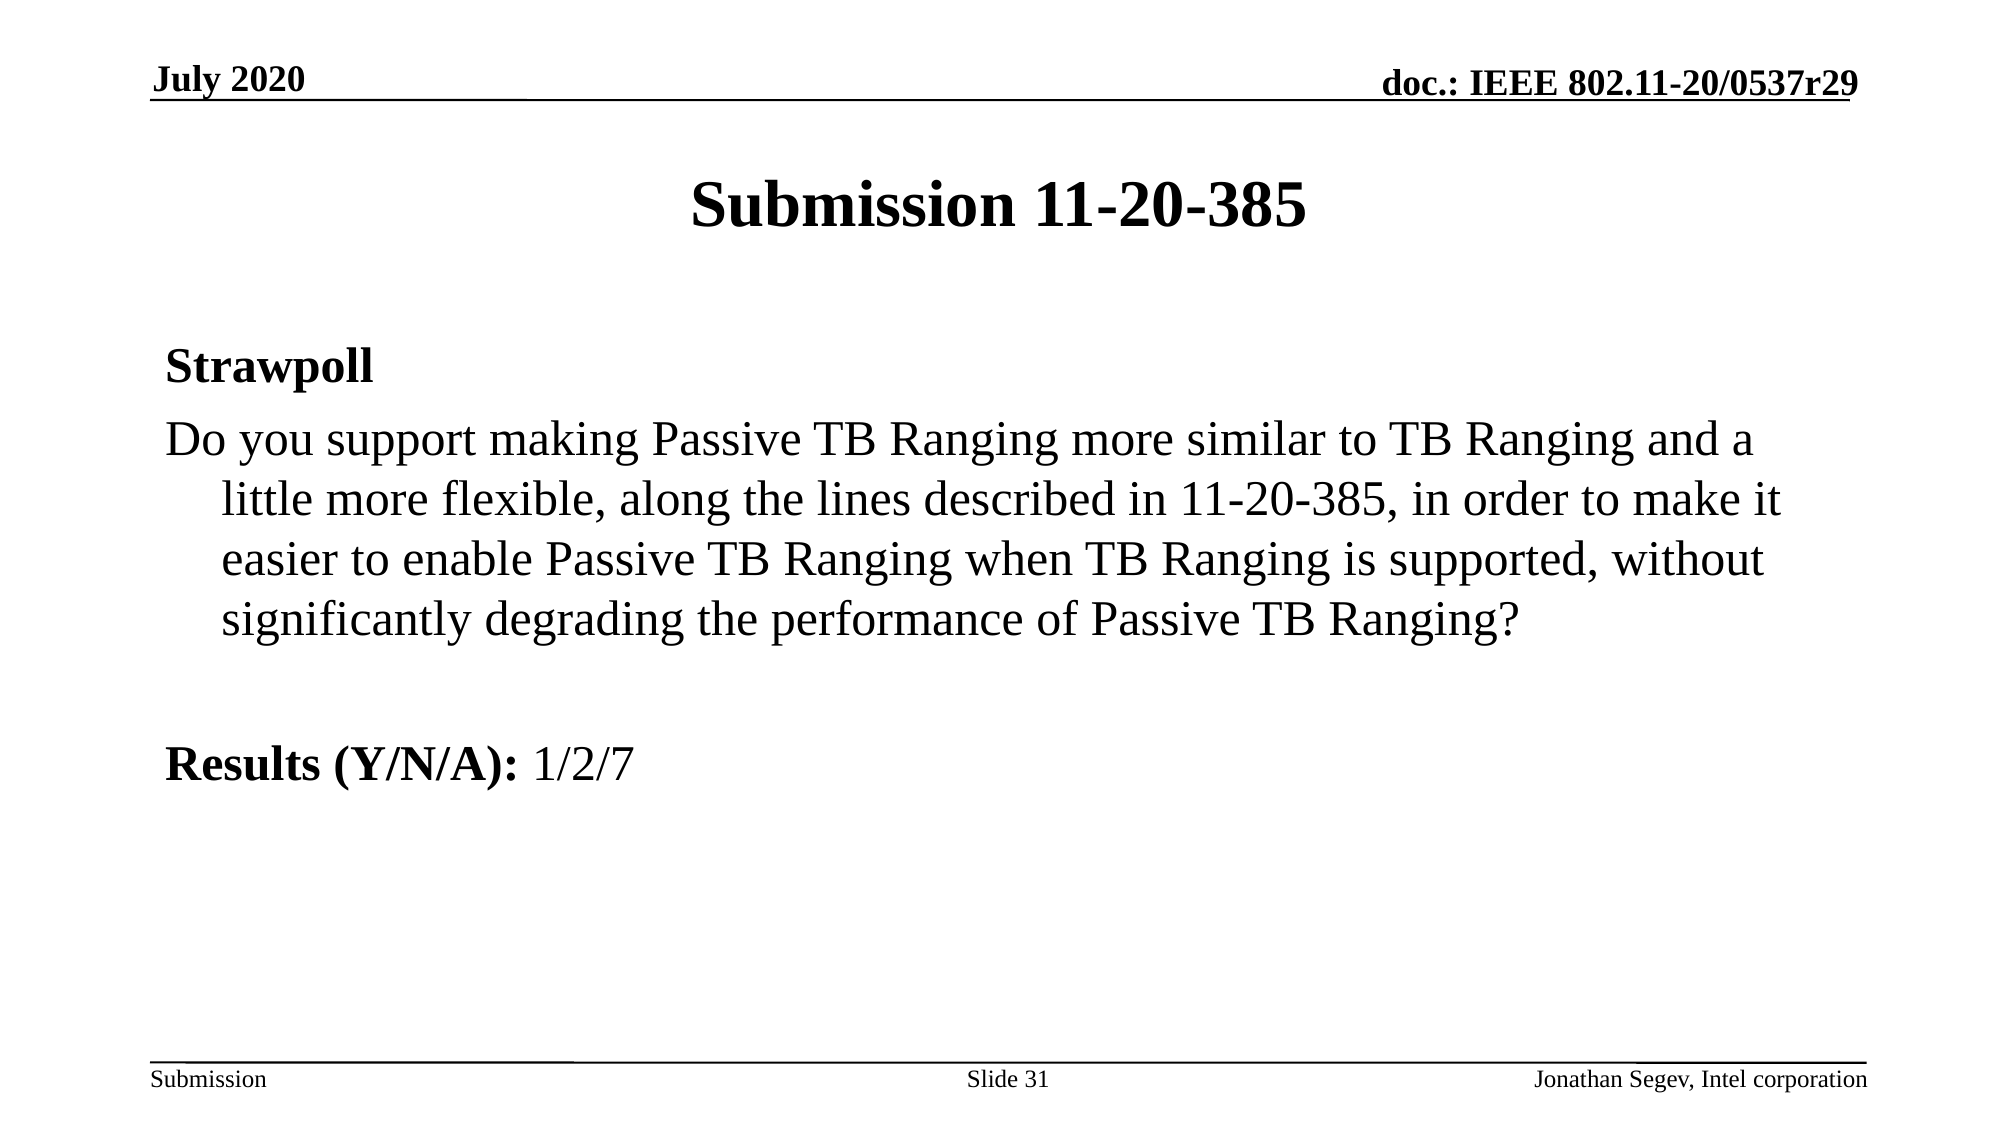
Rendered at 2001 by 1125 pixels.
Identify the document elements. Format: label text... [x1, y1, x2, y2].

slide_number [152, 54, 563, 100]
footer Jonathan Segev, Intel corporation [1171, 1061, 1869, 1093]
title Submission 11-20-385 [149, 112, 1850, 288]
list Strawpoll Do you support making Passive TB Ranging more similar to TB Ranging and a little more flexible, along the lines described in 11-20-385, in order to make it easier to enable Passive TB Ranging when TB Ranging is supported, without significantly degrading the performance of Passive TB Ranging? Results (Y/N/A): 1/2/7 [149, 324, 1850, 1000]
slide_number Slide 31 [950, 1061, 1067, 1123]
